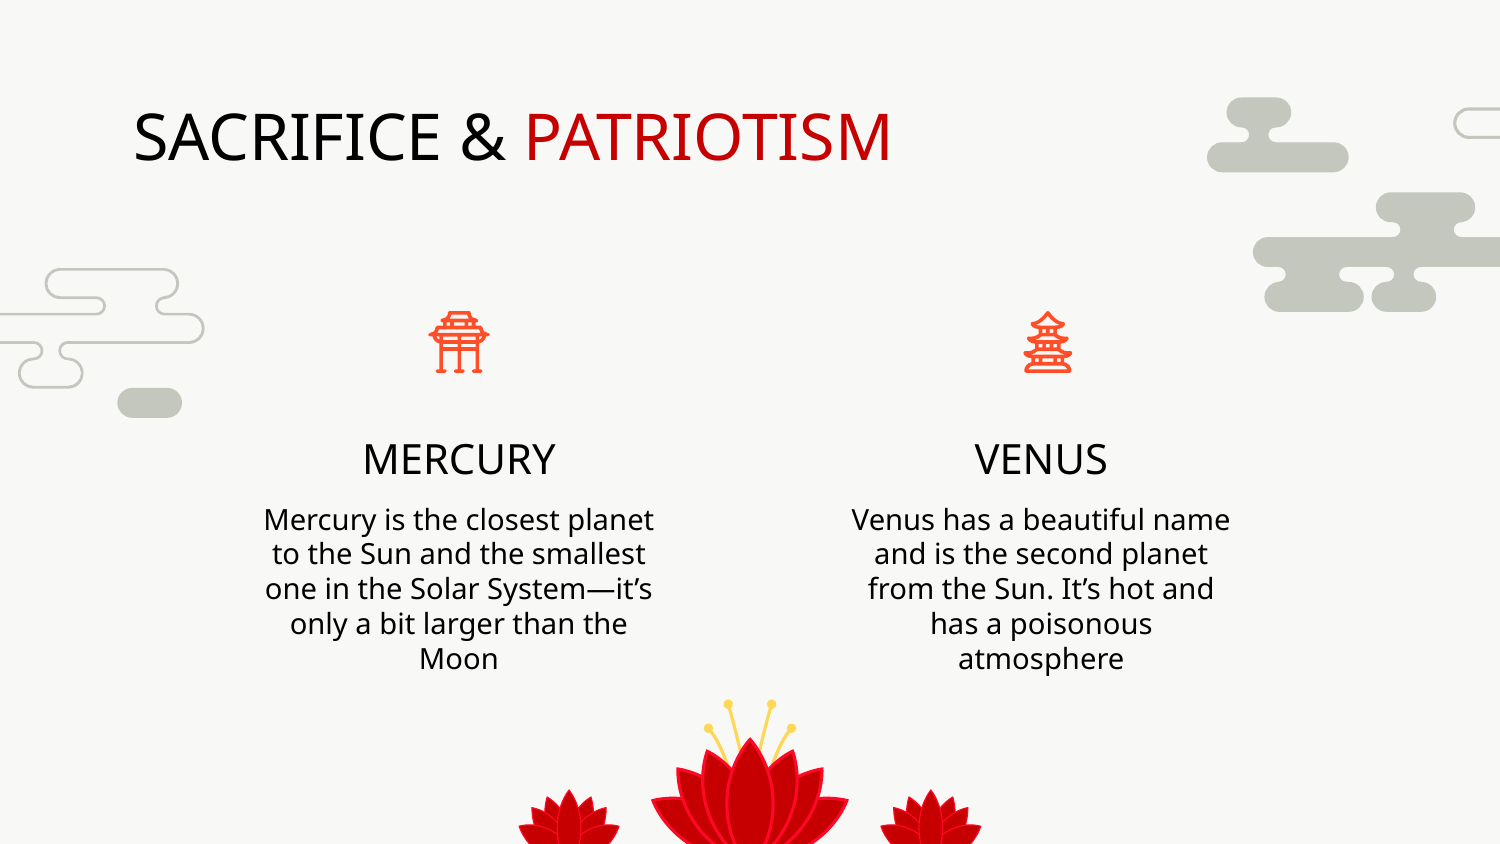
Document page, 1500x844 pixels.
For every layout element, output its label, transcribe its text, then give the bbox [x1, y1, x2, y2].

subtitle Venus has a beautiful name and is the second planet from the Sun. It’s hot and has a poisonous atmosphere [828, 485, 1254, 649]
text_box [879, 788, 982, 844]
text_box [0, 268, 205, 389]
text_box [518, 788, 620, 844]
text_box [428, 311, 490, 373]
title MERCURY [246, 414, 672, 502]
subtitle Mercury is the closest planet to the Sun and the smallest one in the Solar System—it’s only a bit larger than the Moon [246, 502, 672, 649]
text_box [1023, 311, 1073, 373]
title SACRIFICE & PATRIOTISM [118, 88, 1382, 182]
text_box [650, 699, 850, 844]
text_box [1207, 97, 1349, 172]
text_box [118, 388, 182, 418]
title VENUS [829, 414, 1254, 502]
